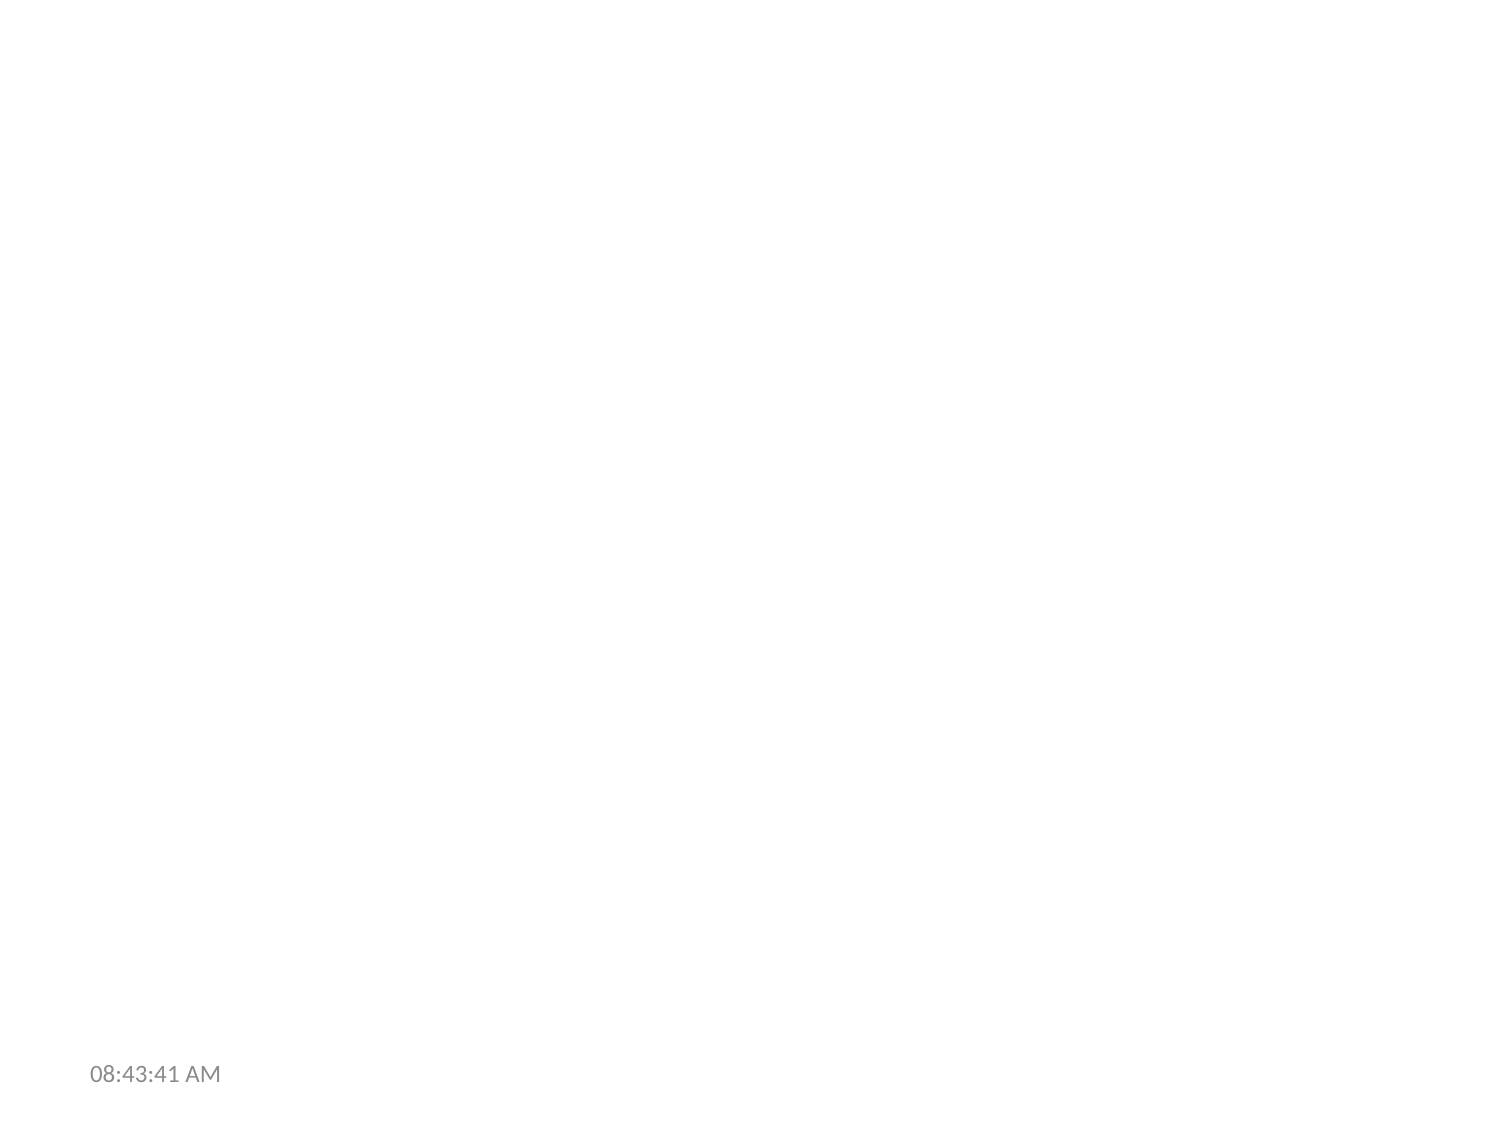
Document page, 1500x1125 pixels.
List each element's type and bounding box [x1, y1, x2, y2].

slide_number [75, 1042, 425, 1103]
